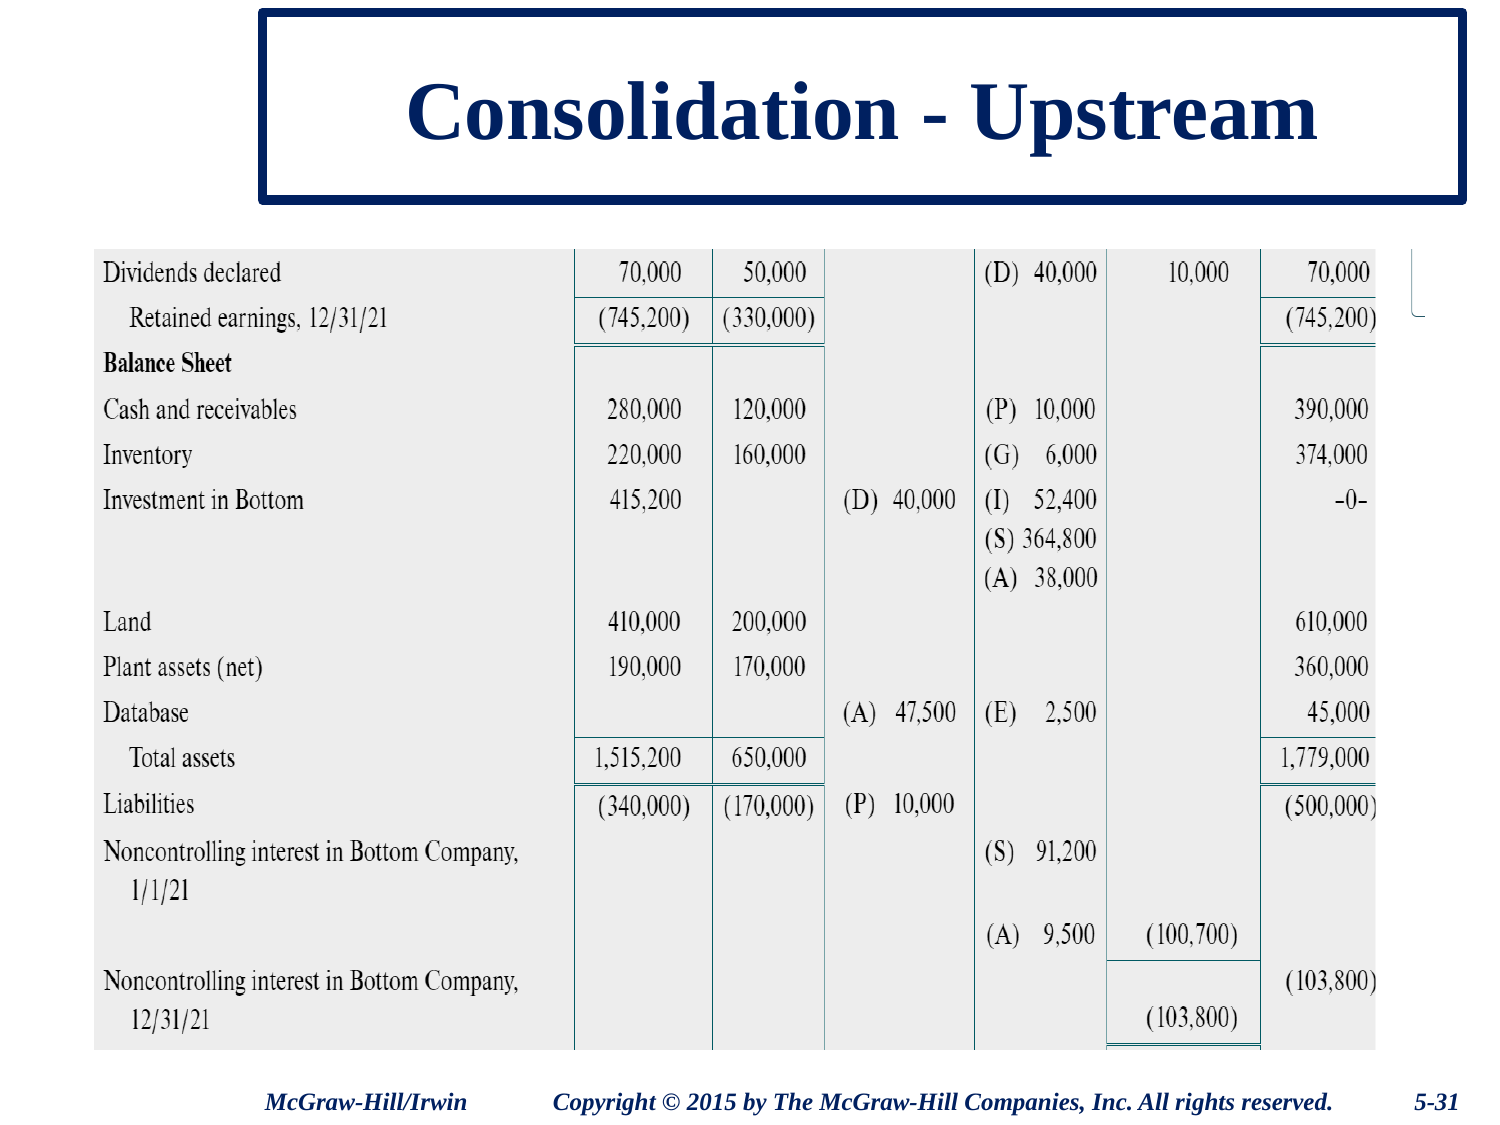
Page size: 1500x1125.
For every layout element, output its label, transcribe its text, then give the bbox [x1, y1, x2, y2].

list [74, 249, 1426, 1051]
slide_number McGraw-Hill/Irwin [249, 1062, 500, 1125]
slide_number 5-31 [1387, 1074, 1475, 1125]
title Consolidation - Upstream [258, 8, 1467, 205]
footer Copyright © 2015 by The McGraw-Hill Companies, Inc. All rights reserved. [512, 1062, 1375, 1125]
